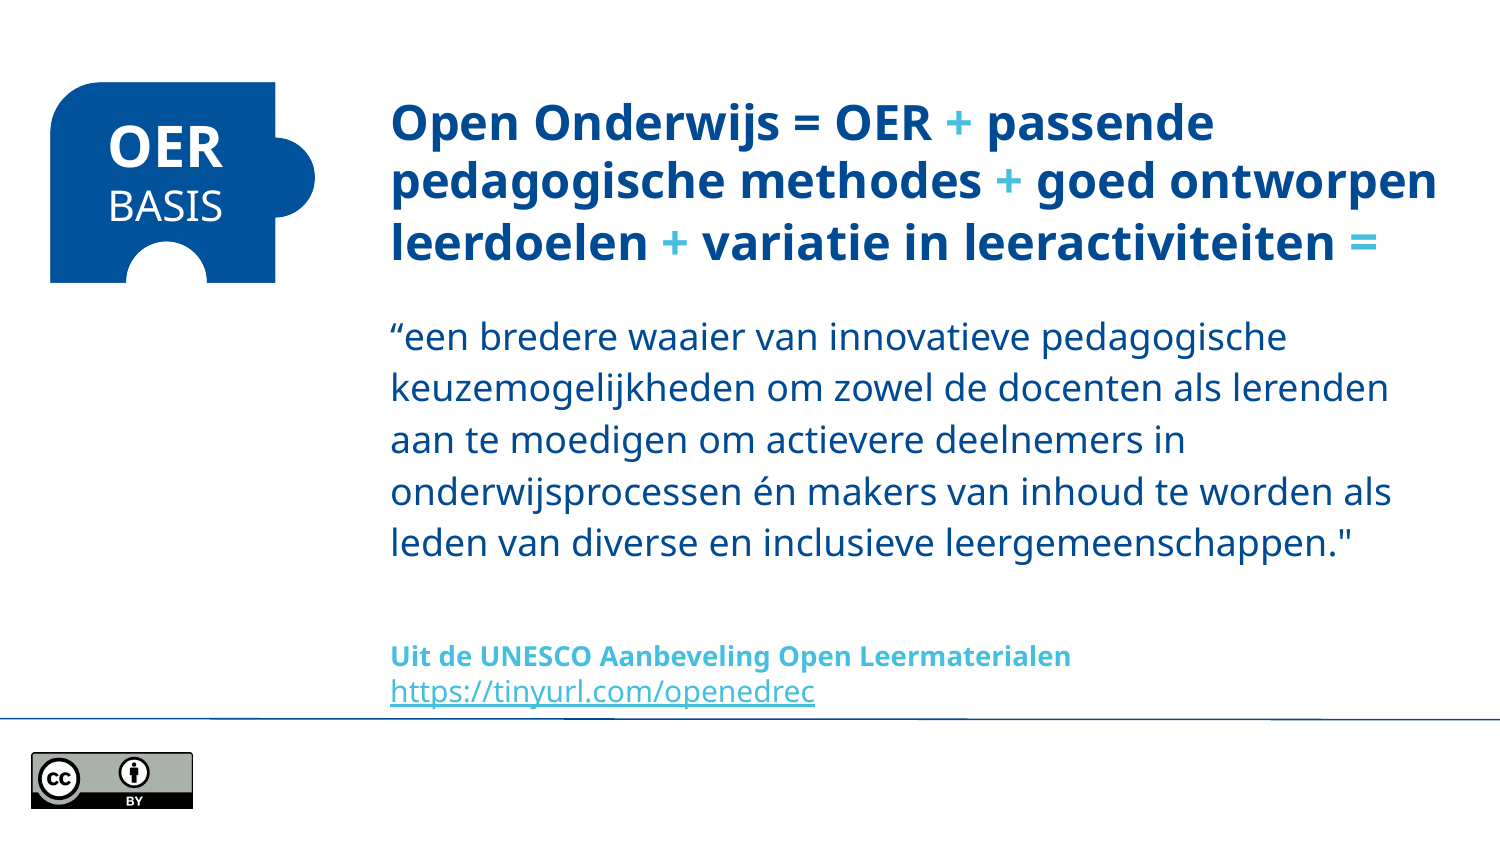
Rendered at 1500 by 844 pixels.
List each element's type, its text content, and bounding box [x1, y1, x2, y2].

picture [31, 752, 193, 809]
picture [50, 82, 316, 284]
text_box OER BASIS [89, 91, 495, 299]
text_box [0, 727, 1500, 814]
text_box “een bredere waaier van innovatieve pedagogische keuzemogelijkheden om zowel de docenten als lerenden aan te moedigen om actievere deelnemers in onderwijsprocessen én makers van inhoud te worden als leden van diverse en inclusieve leergemeenschappen." [375, 291, 1461, 622]
text_box Uit de UNESCO Aanbeveling Open Leermaterialen https://tinyurl.com/openedrec [375, 624, 1276, 716]
text_box Open Onderwijs = OER + passende pedagogische methodes + goed ontworpen leerdoelen + variatie in leeractiviteiten = [375, 77, 1486, 285]
